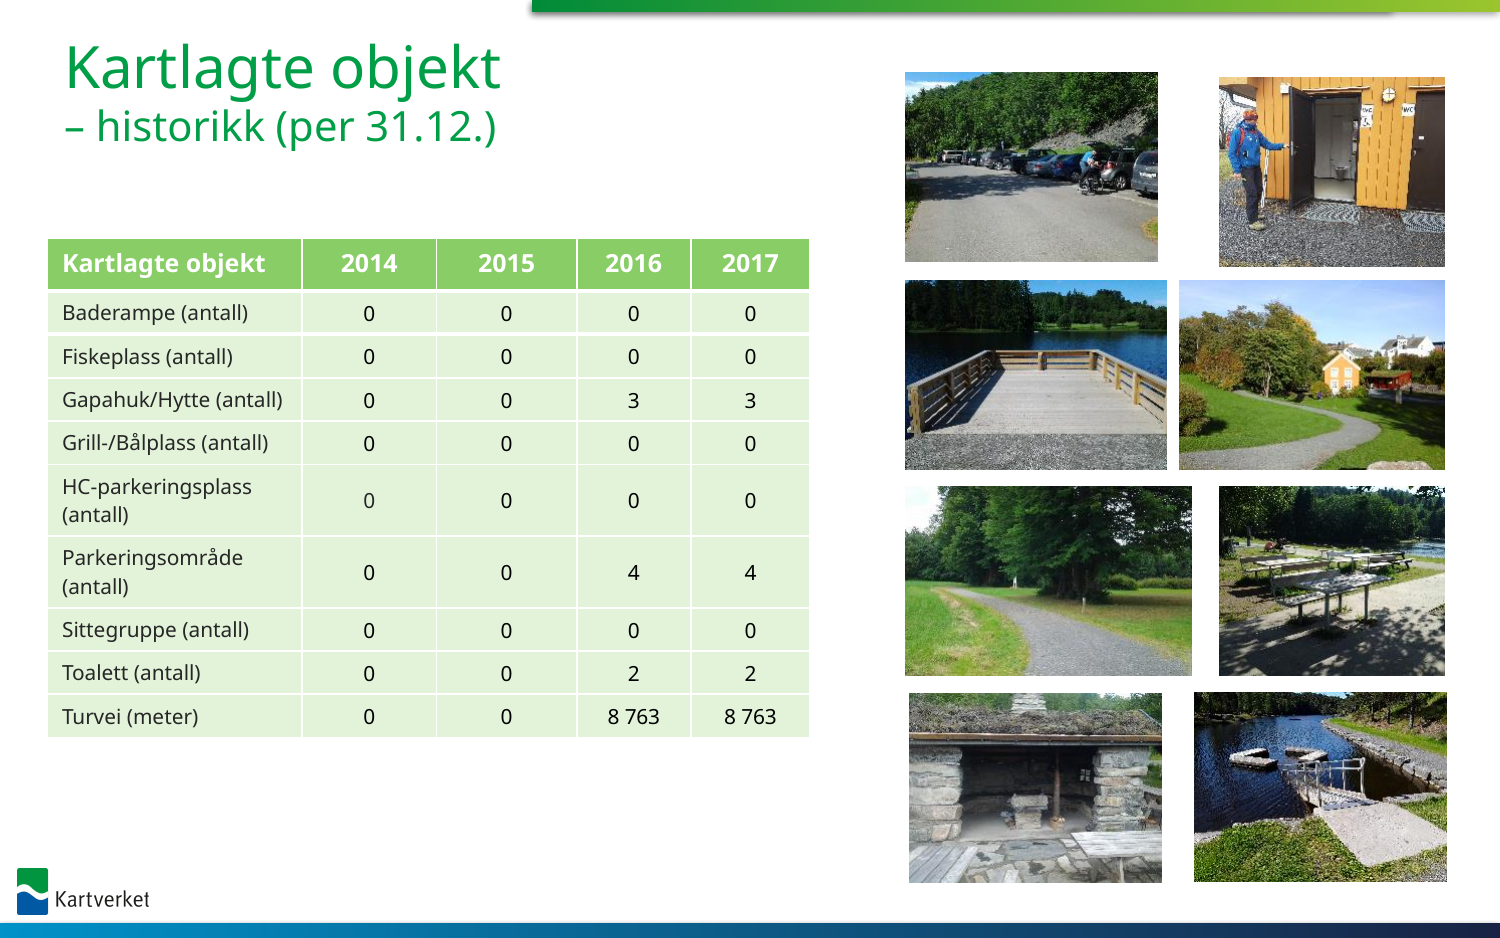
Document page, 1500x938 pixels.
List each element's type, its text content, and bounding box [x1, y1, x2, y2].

table_cell Grill-/Bålplass (antall) [48, 422, 301, 464]
table_cell 0 [692, 293, 809, 332]
table_cell HC-parkeringsplass (antall) [48, 465, 301, 535]
table_cell Gapahuk/Hytte (antall) [48, 379, 301, 420]
table_cell Sittegruppe (antall) [48, 609, 301, 650]
table_header 2014 [303, 239, 436, 289]
table_cell 8 763 [578, 695, 690, 737]
table_cell Fiskeplass (antall) [48, 336, 301, 377]
table_cell 0 [692, 609, 809, 650]
table_cell 0 [578, 293, 690, 332]
table_cell Parkeringsområde (antall) [48, 537, 301, 607]
table_cell 0 [437, 537, 576, 607]
table_cell 0 [692, 336, 809, 377]
table_cell 8 763 [692, 695, 809, 737]
table_cell 0 [437, 422, 576, 464]
table_cell 0 [303, 379, 436, 420]
picture [909, 693, 1163, 884]
table_cell 0 [578, 609, 690, 650]
table_cell 0 [437, 695, 576, 737]
table_cell 2 [692, 652, 809, 693]
table_cell 4 [578, 537, 690, 607]
picture [1219, 486, 1445, 676]
table_cell 0 [303, 609, 436, 650]
table_cell 0 [303, 652, 436, 693]
table_cell 0 [303, 293, 436, 332]
text_box Kartlagte objekt – historikk (per 31.12.) [49, 14, 1431, 158]
table_cell 0 [578, 336, 690, 377]
table_cell 3 [692, 379, 809, 420]
table_cell 0 [437, 609, 576, 650]
picture [905, 486, 1193, 676]
table_cell 0 [578, 465, 690, 535]
table_cell 0 [303, 537, 436, 607]
picture [905, 280, 1167, 470]
table_cell Toalett (antall) [48, 652, 301, 693]
table_cell 0 [437, 293, 576, 332]
table_cell 0 [437, 652, 576, 693]
picture [1194, 692, 1448, 882]
table_cell 0 [437, 379, 576, 420]
table_cell Baderampe (antall) [48, 293, 301, 332]
table_cell 0 [578, 422, 690, 464]
picture [1219, 77, 1445, 267]
table_cell 0 [303, 695, 436, 737]
picture [1179, 280, 1445, 470]
table_cell 0 [303, 422, 436, 464]
table_header 2016 [578, 239, 690, 289]
table_cell 0 [303, 336, 436, 377]
table_header Kartlagte objekt [48, 239, 301, 289]
table_header 2017 [692, 239, 809, 289]
table_header 2015 [437, 239, 576, 289]
table_cell 0 [692, 465, 809, 535]
table_cell 4 [692, 537, 809, 607]
table_cell 0 [303, 465, 436, 535]
table_cell Turvei (meter) [48, 695, 301, 737]
table_cell 0 [692, 422, 809, 464]
table_cell 3 [578, 379, 690, 420]
table_cell 0 [437, 336, 576, 377]
table_cell 2 [578, 652, 690, 693]
table_cell 0 [437, 465, 576, 535]
picture [905, 72, 1158, 262]
